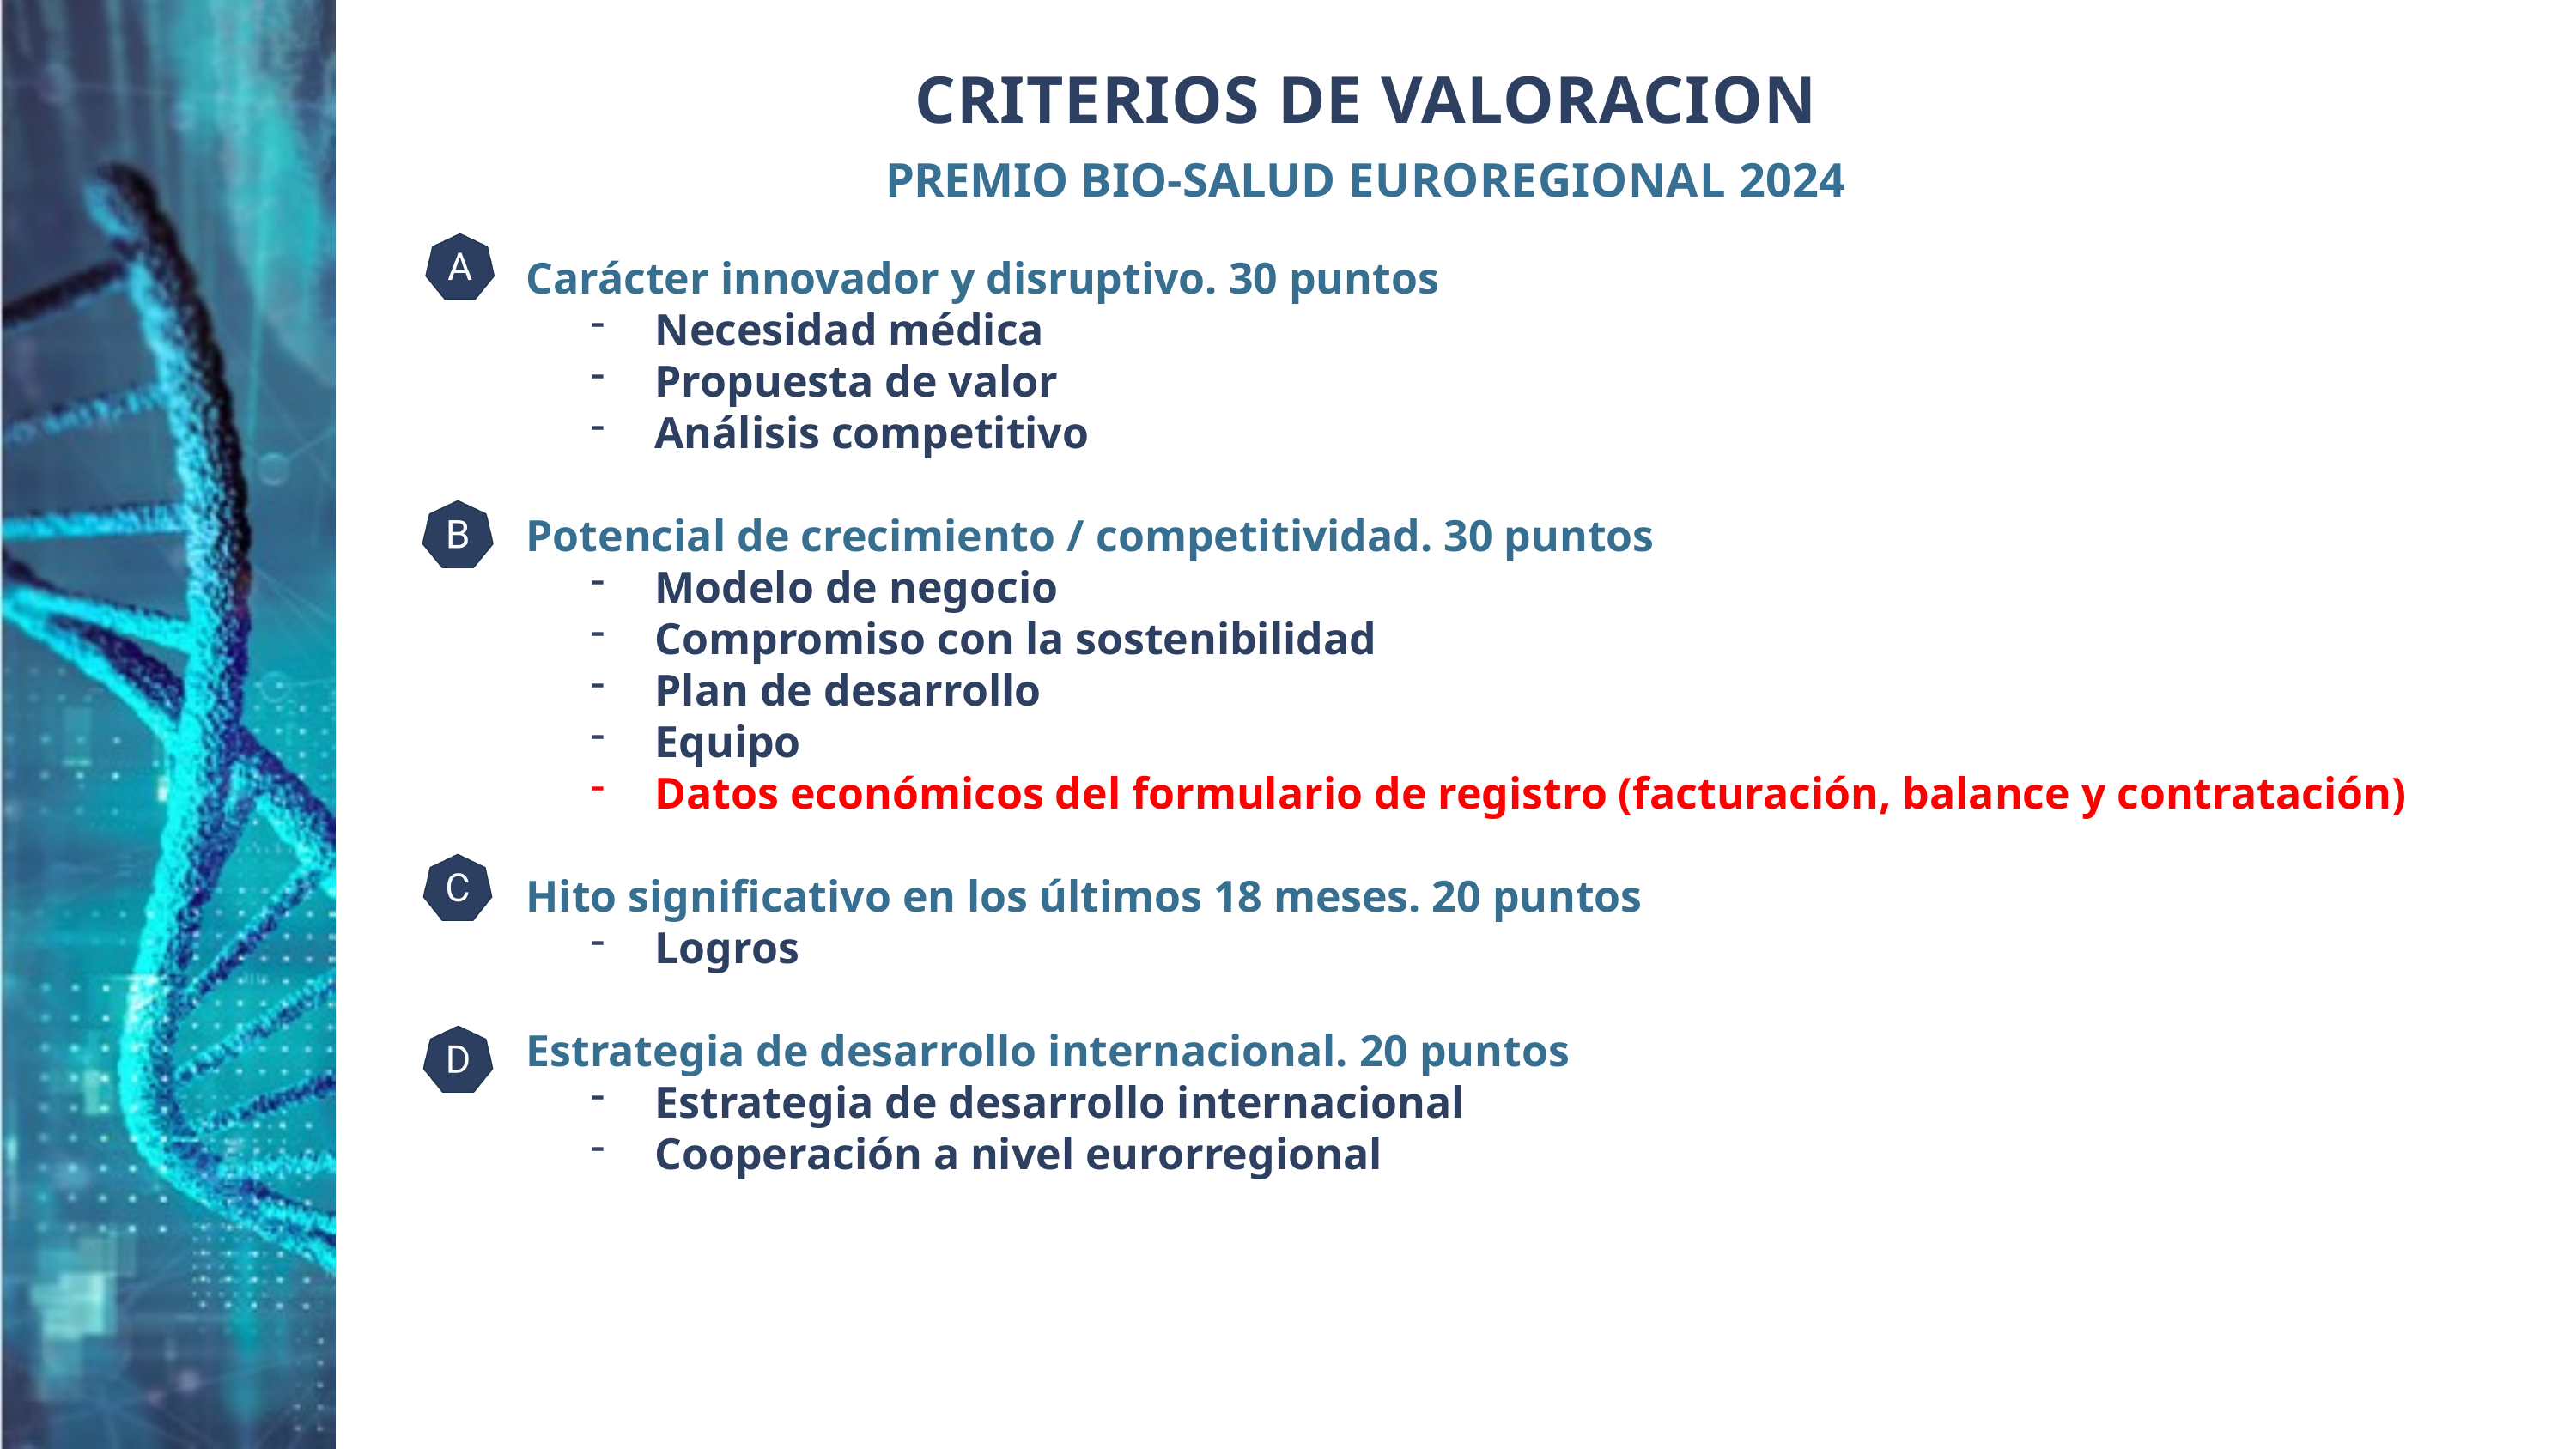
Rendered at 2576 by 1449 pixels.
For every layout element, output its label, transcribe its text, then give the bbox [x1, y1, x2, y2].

title CRITERIOS DE VALORACION PREMIO BIO-SALUD EUROREGIONAL 2024 [633, 37, 2099, 301]
picture [421, 852, 494, 934]
picture [0, 0, 336, 1449]
list Carácter innovador y disruptivo. 30 puntos Necesidad médica Propuesta de valor Análisis competitivo Potencial de crecimiento / competitividad. 30 puntos Modelo de negocio Compromiso con la sostenibilidad Plan de desarrollo Equipo Datos económicos del formulario de registro (facturación, balance y contratación) Hito significativo en los últimos 18 meses. 20 puntos Logros Estrategia de desarrollo internacional. 20 puntos Estrategia de desarrollo internacional Cooperación a nivel eurorregional [526, 250, 2547, 1291]
picture [423, 231, 496, 312]
picture [422, 1024, 494, 1106]
picture [422, 498, 494, 581]
